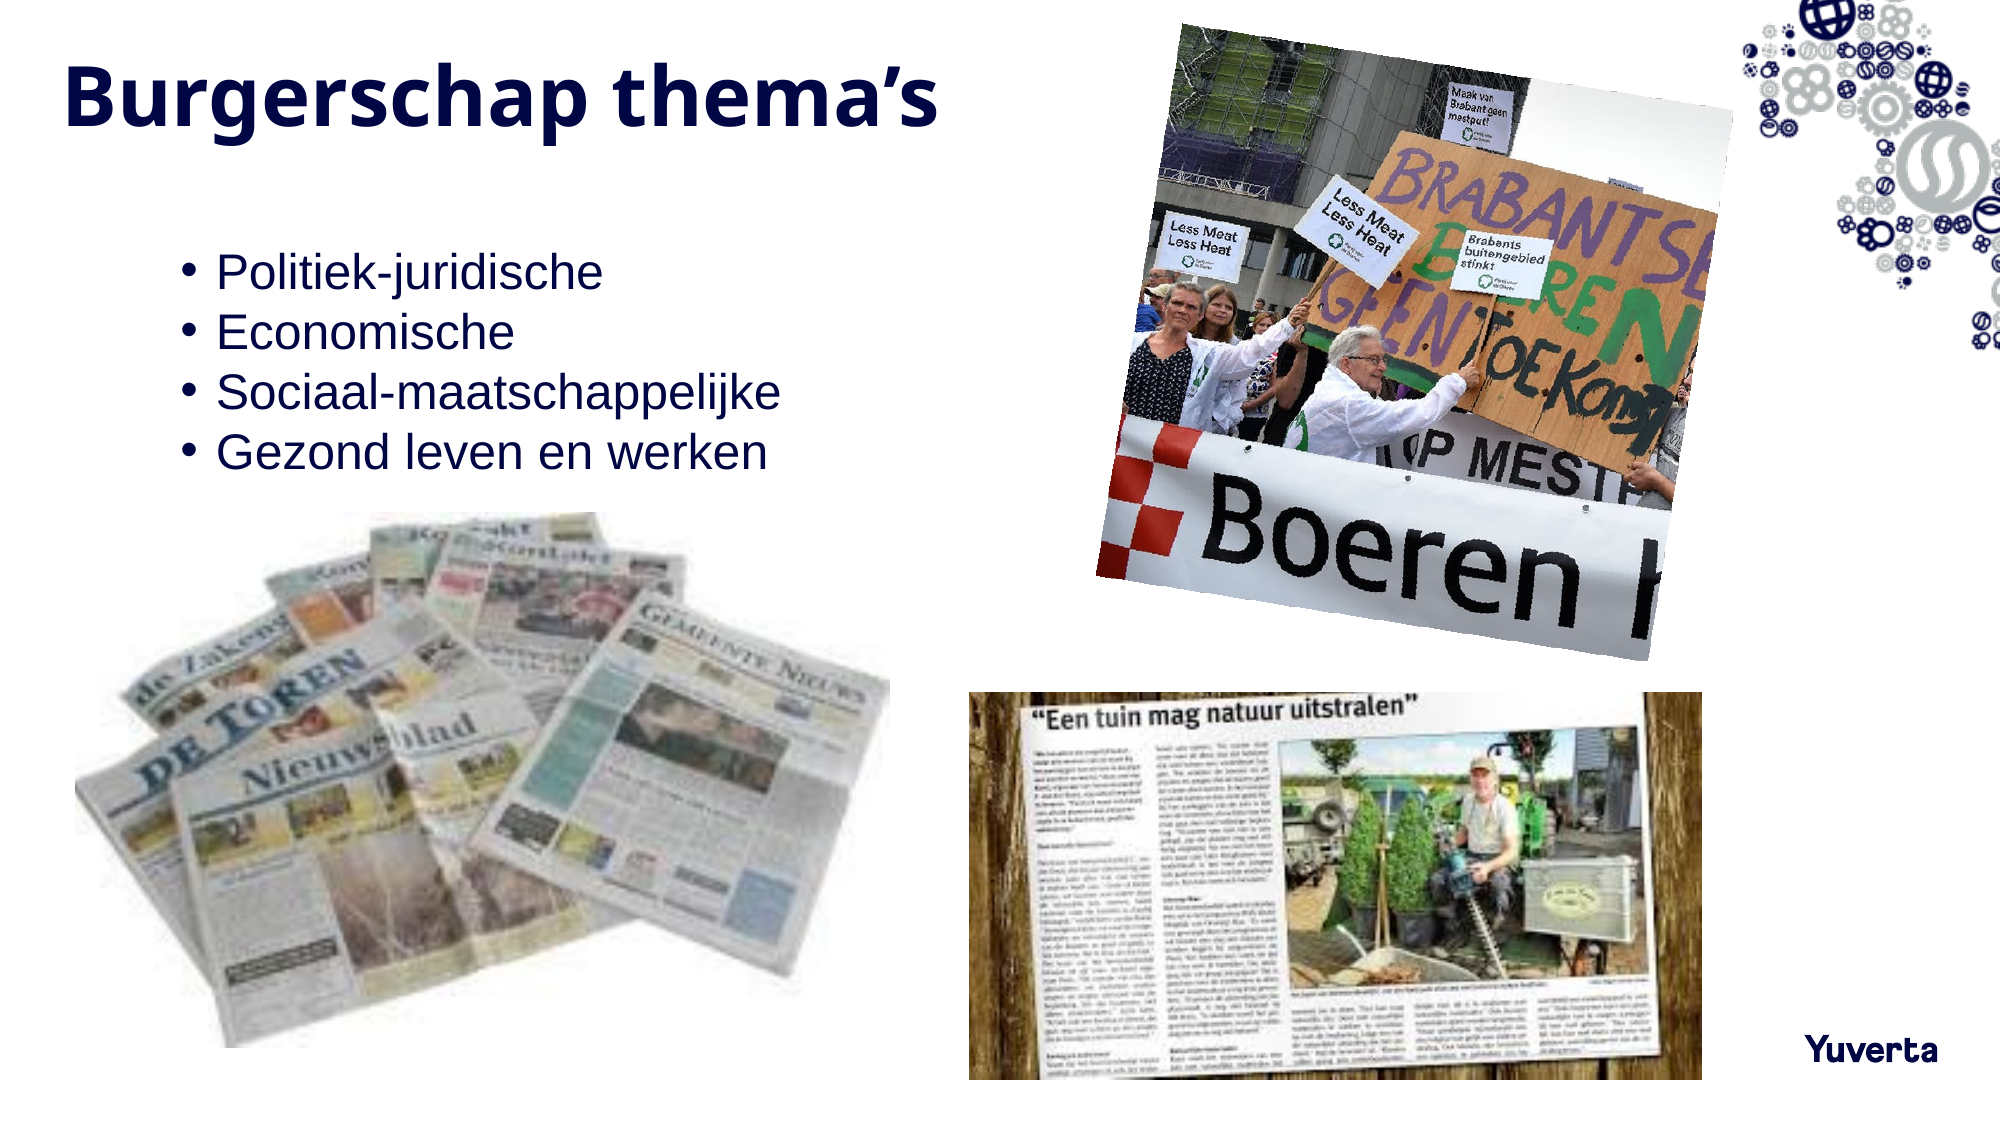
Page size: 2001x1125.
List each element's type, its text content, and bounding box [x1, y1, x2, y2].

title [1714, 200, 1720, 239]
title Burgerschap thema’s [60, 48, 1177, 239]
list Politiek-juridische Economische Sociaal-maatschappelijke Gezond leven en werken [180, 239, 1269, 1048]
title Burgerschap thema’s [1342, 48, 1720, 108]
picture [0, 0, 2000, 1125]
